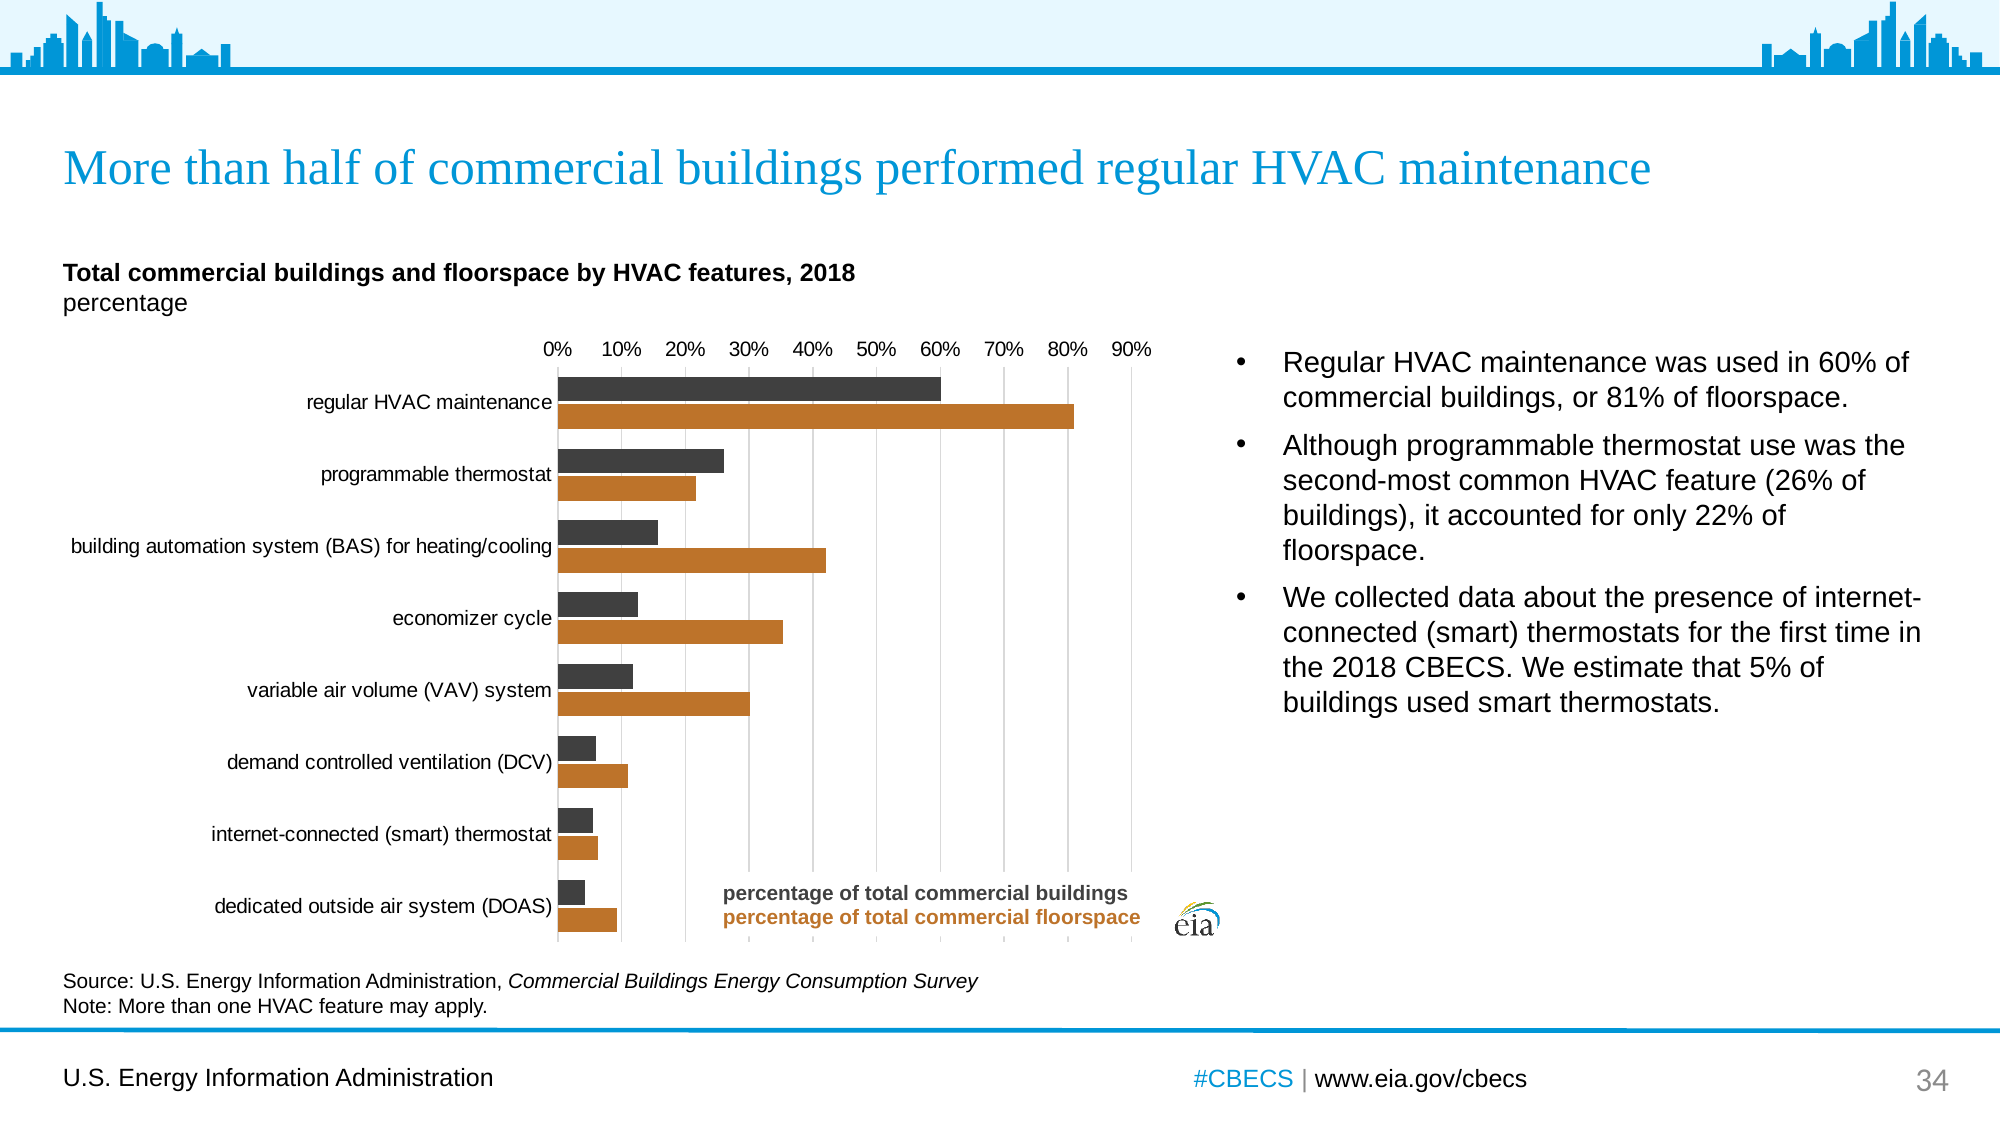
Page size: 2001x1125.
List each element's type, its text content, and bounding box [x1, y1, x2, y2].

footer #CBECS | www.eia.gov/cbecs [1023, 1047, 1699, 1107]
chart [48, 324, 1175, 955]
text_box Total commercial buildings and floorspace by HVAC features, 2018 percentage [48, 248, 1009, 324]
text_box Source: U.S. Energy Information Administration, Commercial Buildings Energy Consumption Survey Note: More than one HVAC feature may apply. [48, 960, 1073, 1026]
text_box Regular HVAC maintenance was used in 60% of commercial buildings, or 81% of floorspace. Although programmable thermostat use was the second-most common HVAC feature (26% of buildings), it accounted for only 22% of floorspace. We collected data about the presence of internet-connected (smart) thermostats for the first time in the 2018 CBECS. We estimate that 5% of buildings used smart thermostats. [1221, 336, 1952, 726]
title More than half of commercial buildings performed regular HVAC maintenance [48, 77, 1952, 202]
slide_number 34 [1886, 1048, 1978, 1109]
picture [1172, 899, 1222, 938]
